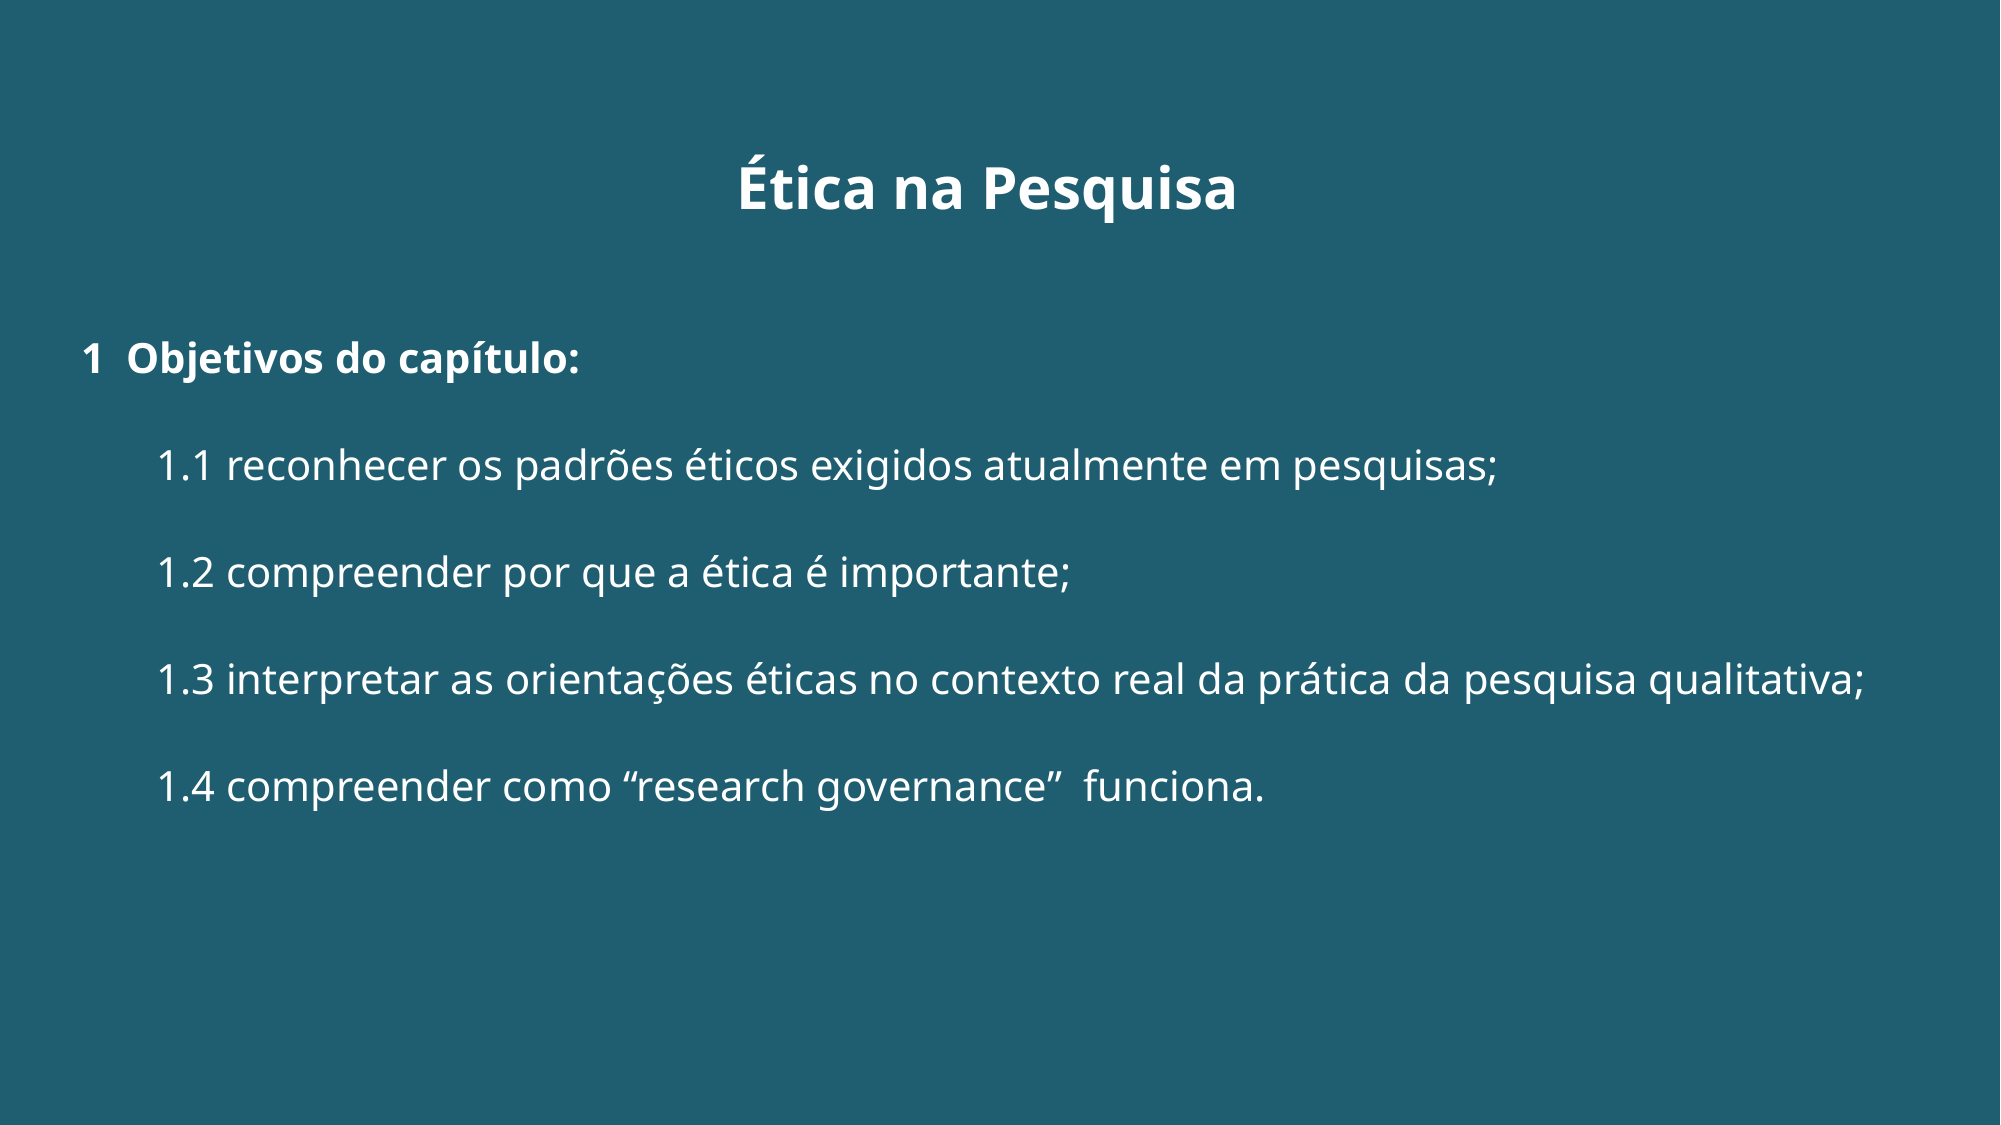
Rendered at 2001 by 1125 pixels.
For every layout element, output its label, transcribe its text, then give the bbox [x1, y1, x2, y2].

text_box Ética na Pesquisa 1 Objetivos do capítulo: 1.1 reconhecer os padrões éticos exigidos atualmente em pesquisas; 1.2 compreender por que a ética é importante; 1.3 interpretar as orientações éticas no contexto real da prática da pesquisa qualitativa; 1.4 compreender como “research governance” funciona. [66, 139, 1925, 1125]
